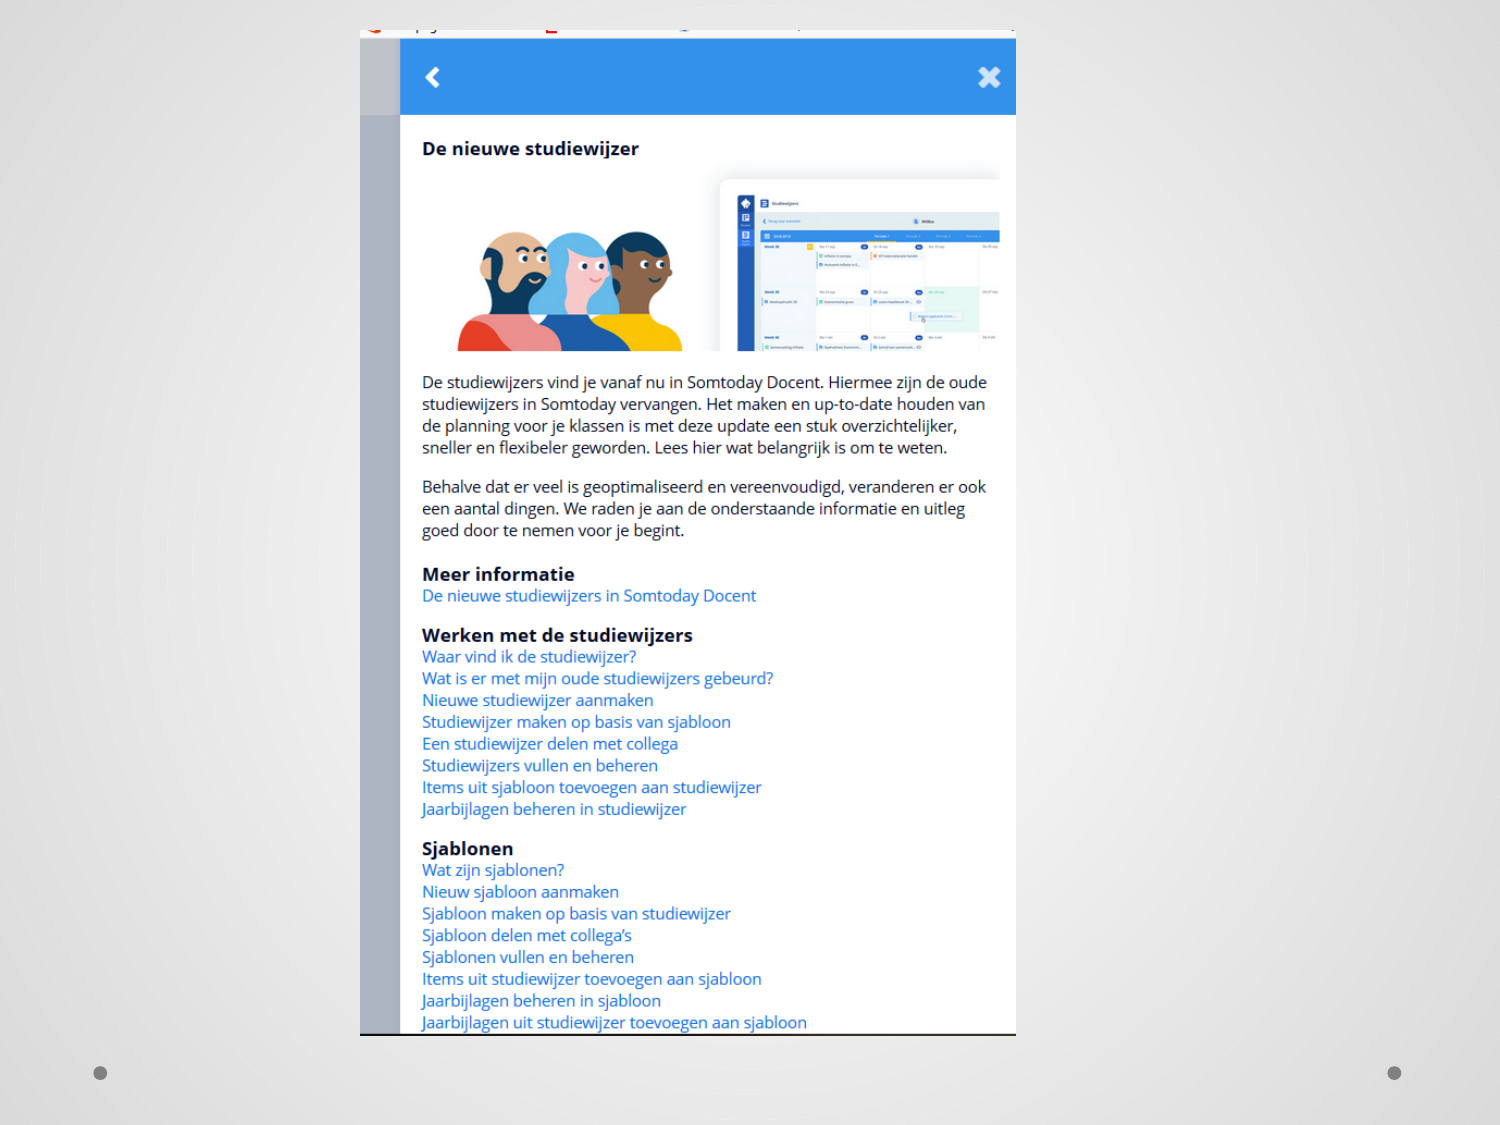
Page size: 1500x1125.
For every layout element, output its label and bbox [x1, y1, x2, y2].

list [359, 30, 1017, 1036]
